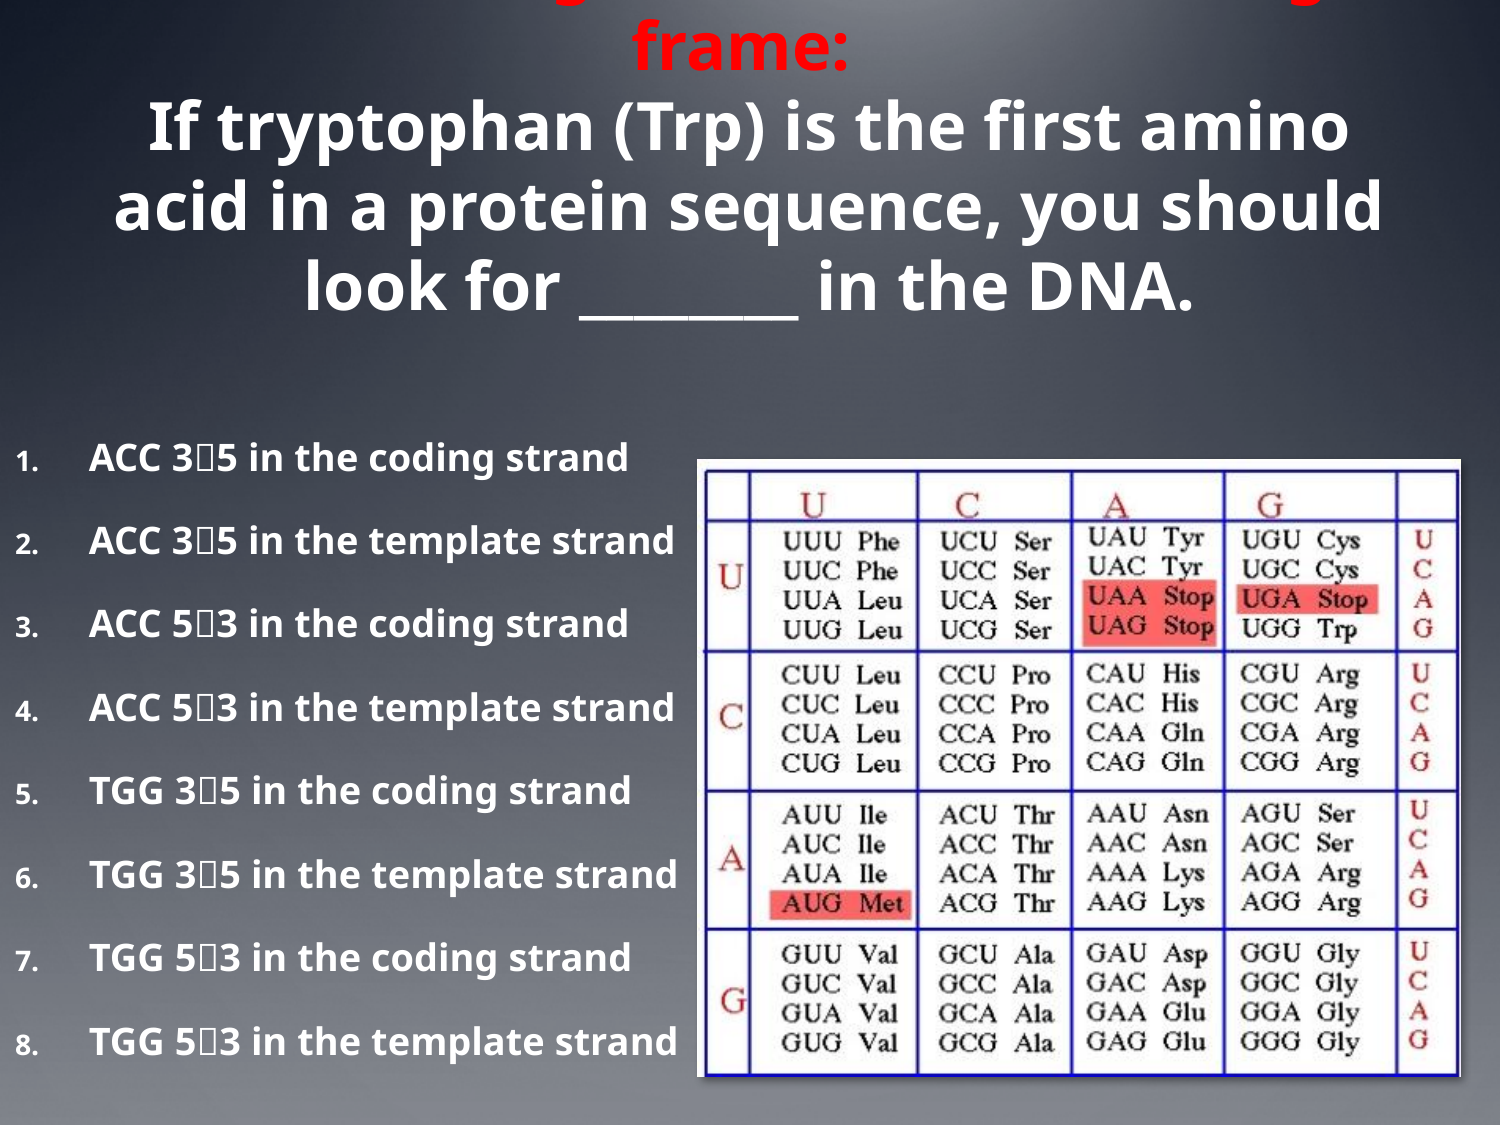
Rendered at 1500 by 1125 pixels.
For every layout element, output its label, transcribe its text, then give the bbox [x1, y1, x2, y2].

list ACC 35 in the coding strand ACC 35 in the template strand ACC 53 in the coding strand ACC 53 in the template strand TGG 35 in the coding strand TGG 35 in the template strand TGG 53 in the coding strand TGG 53 in the template strand [0, 425, 1350, 1077]
picture [695, 457, 1463, 1080]
title Determining direction and reading frame: If tryptophan (Trp) is the first amino acid in a protein sequence, you should look for ________ in the DNA. [75, 143, 1425, 332]
